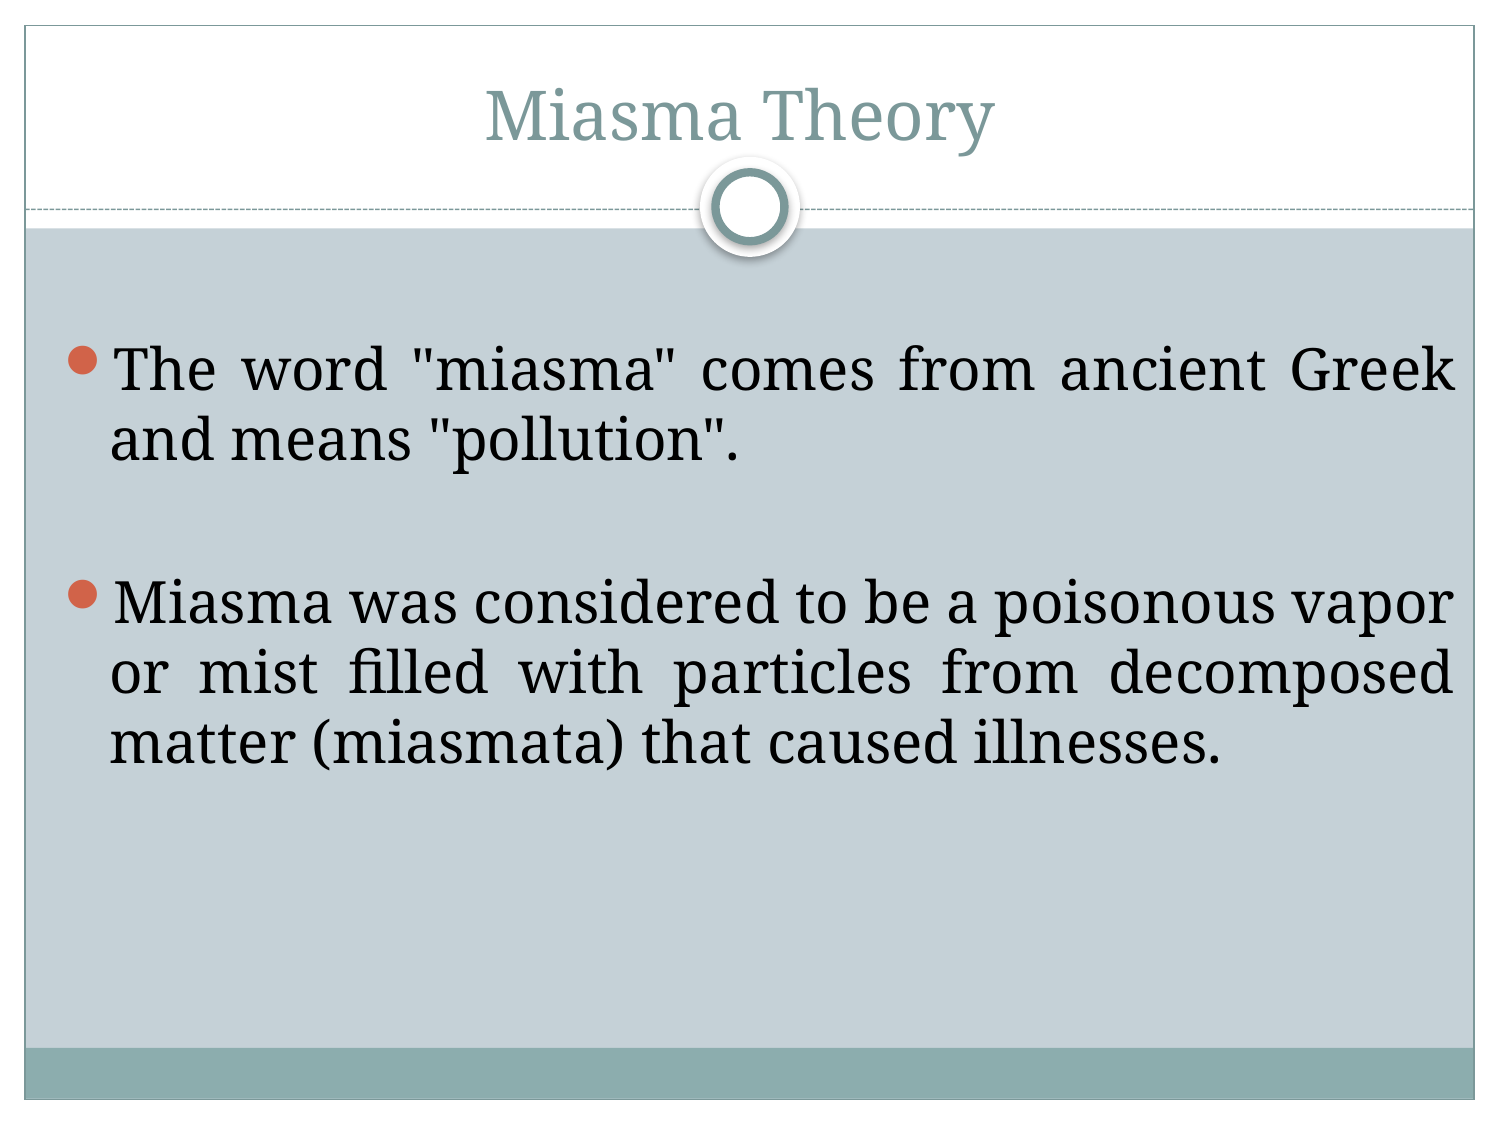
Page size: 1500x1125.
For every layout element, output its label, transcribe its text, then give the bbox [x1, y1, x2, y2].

list The word "miasma" comes from ancient Greek and means "pollution". Miasma was considered to be a poisonous vapor or mist filled with particles from decomposed matter (miasmata) that caused illnesses. [49, 250, 1471, 1047]
title Miasma Theory [49, 37, 1450, 162]
